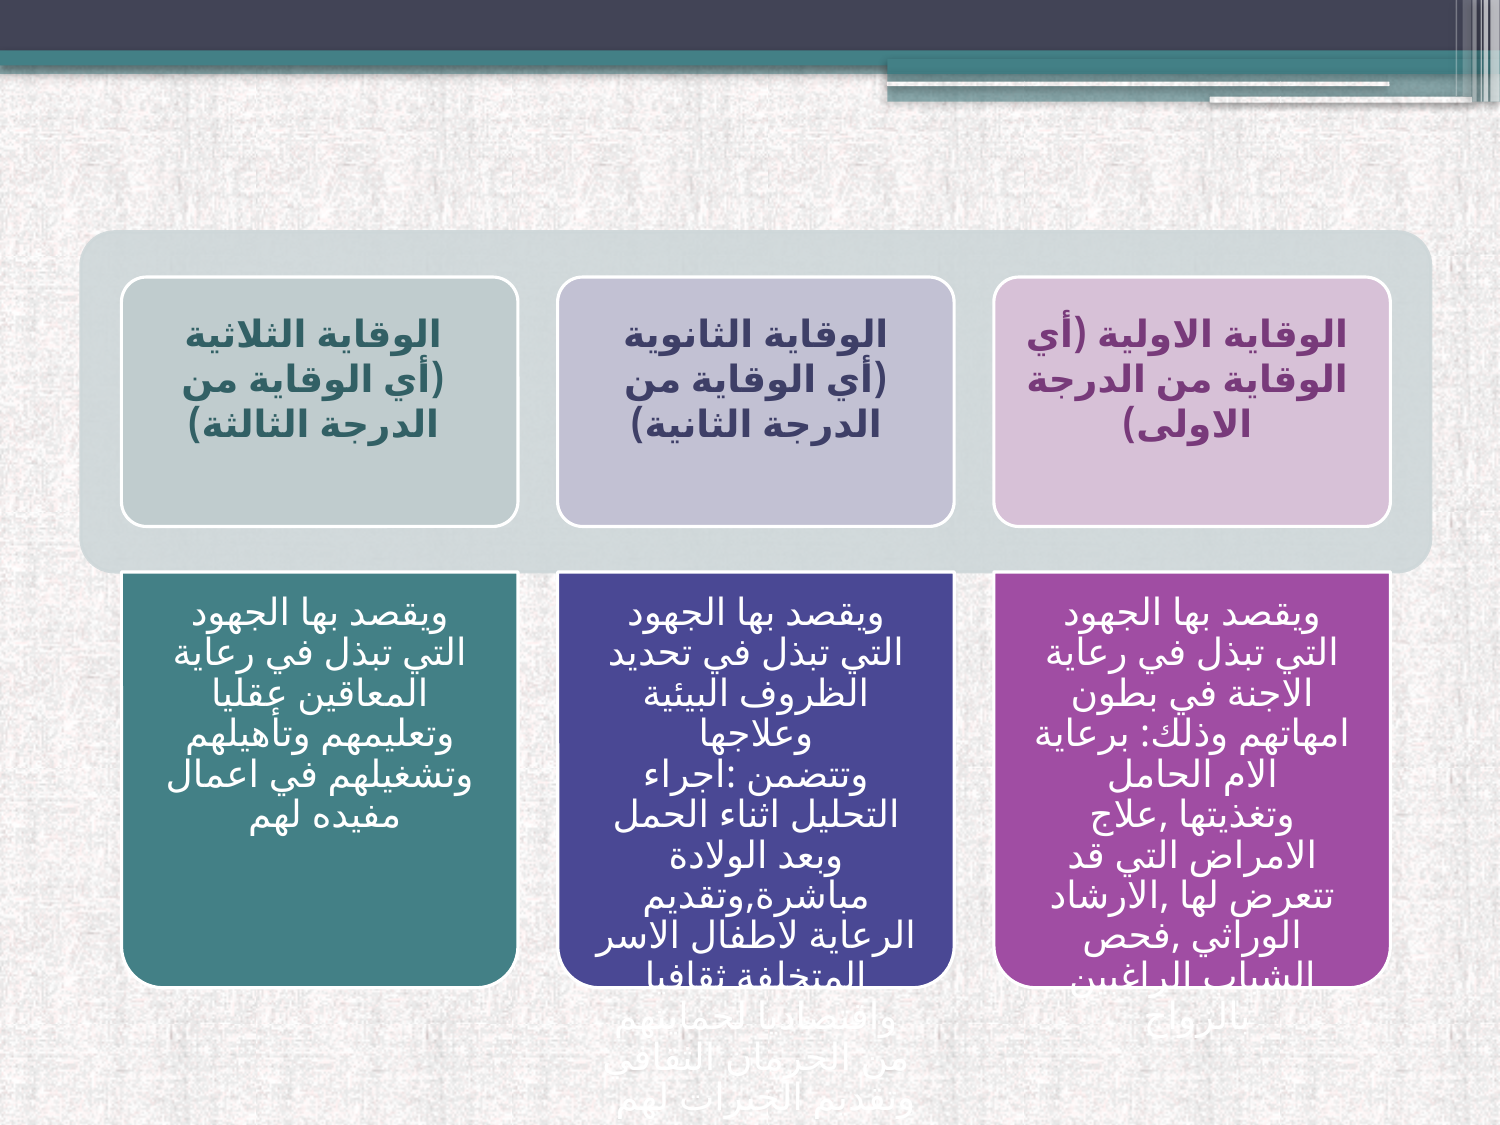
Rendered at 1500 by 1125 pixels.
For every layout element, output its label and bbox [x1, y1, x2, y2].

picture [0, 74, 1500, 1125]
list [80, 231, 1432, 988]
